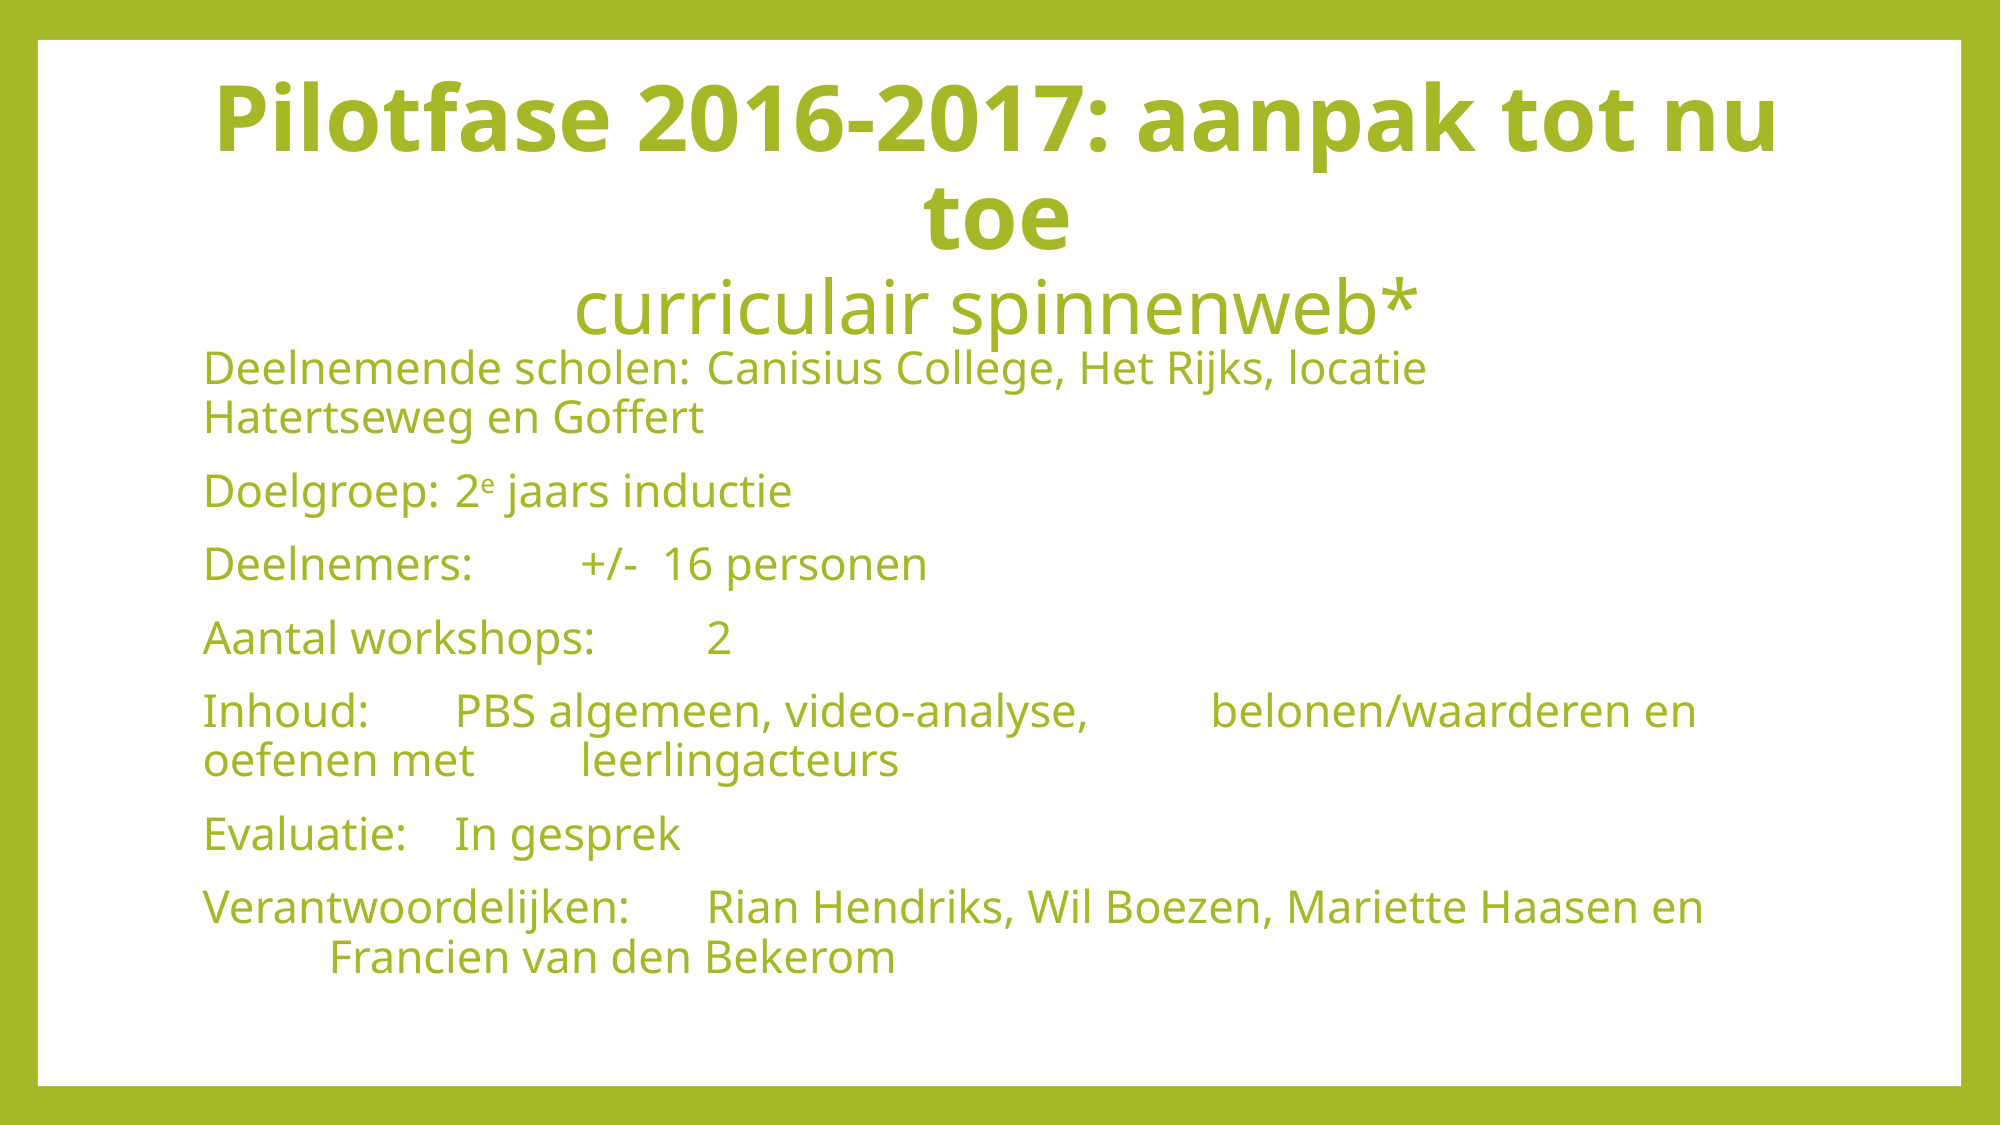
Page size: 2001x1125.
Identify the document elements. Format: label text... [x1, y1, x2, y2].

list Deelnemende scholen: Canisius College, Het Rijks, locatie Hatertseweg en Goffert Doelgroep: 2e jaars inductie Deelnemers: +/- 16 personen Aantal workshops: 2 Inhoud: PBS algemeen, video-analyse, belonen/waarderen en oefenen met leerlingacteurs Evaluatie: In gesprek Verantwoordelijken: Rian Hendriks, Wil Boezen, Mariette Haasen en Francien van den Bekerom [187, 337, 1808, 1000]
title Pilotfase 2016-2017: aanpak tot nu toe curriculair spinnenweb* [187, 99, 1808, 323]
